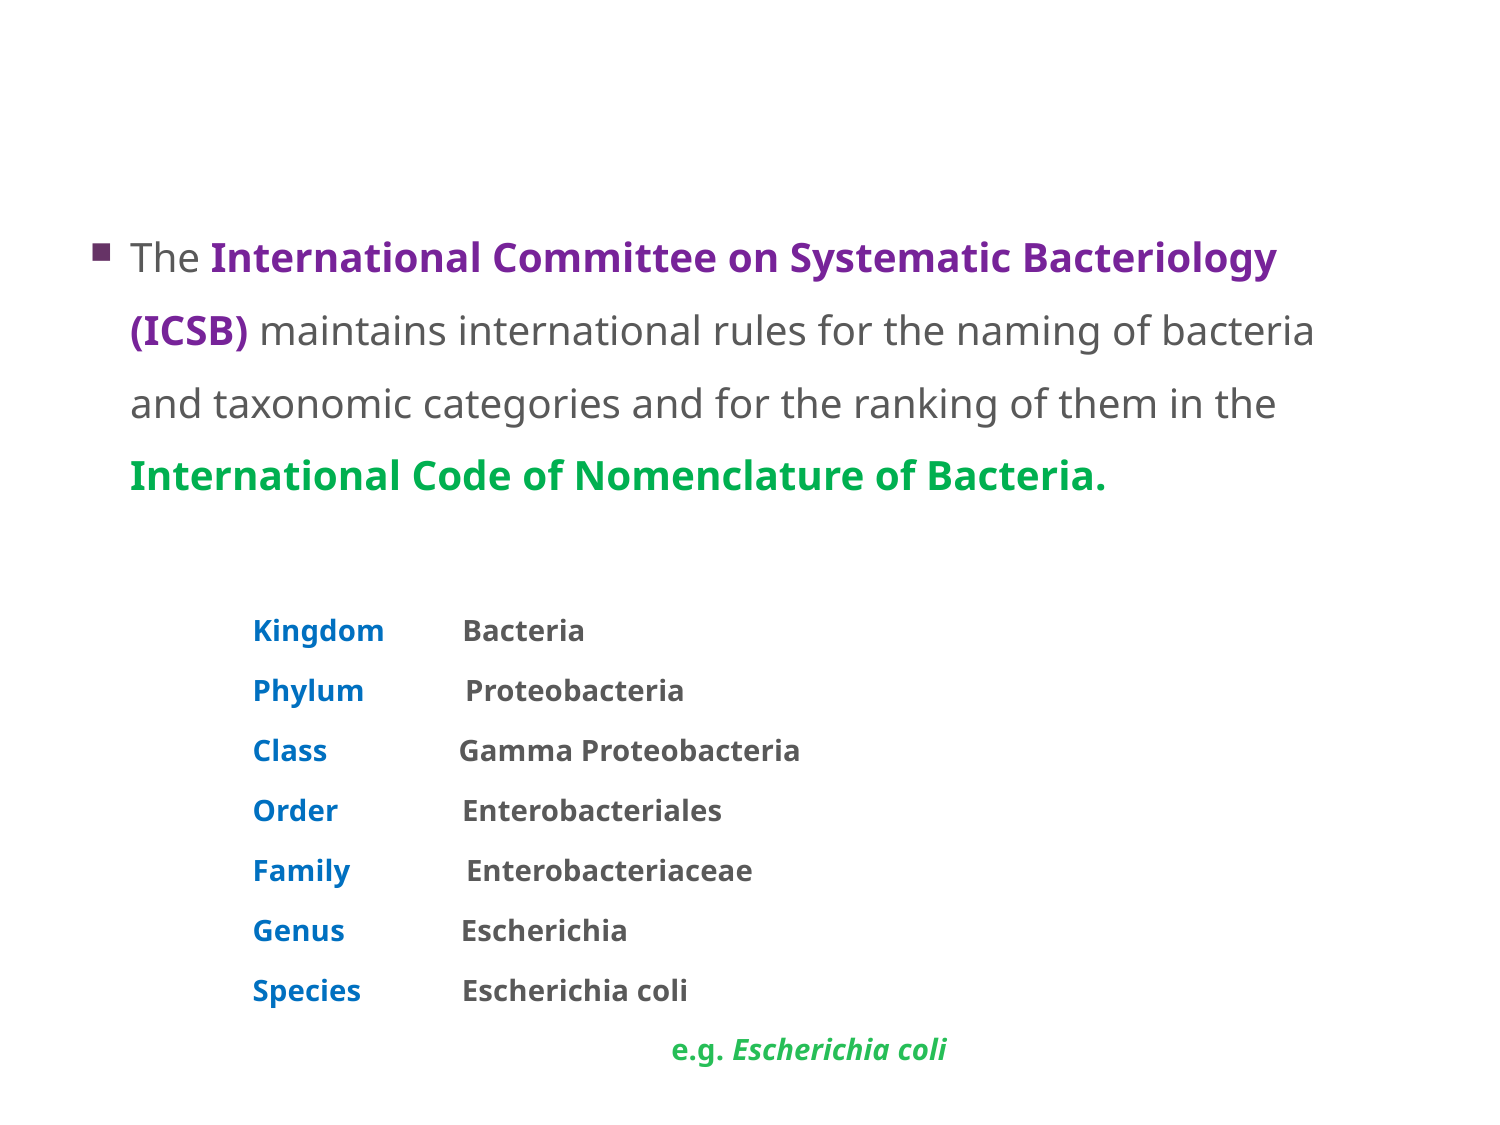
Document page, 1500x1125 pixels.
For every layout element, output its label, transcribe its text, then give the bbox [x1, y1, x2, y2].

list The International Committee on Systematic Bacteriology (ICSB) maintains international rules for the naming of bacteria and taxonomic categories and for the ranking of them in the International Code of Nomenclature of Bacteria. Kingdom Bacteria Phylum Proteobacteria Class Gamma Proteobacteria Order Enterobacteriales Family Enterobacteriaceae Genus Escherichia Species Escherichia coli e.g. Escherichia coli [75, 200, 1413, 1088]
